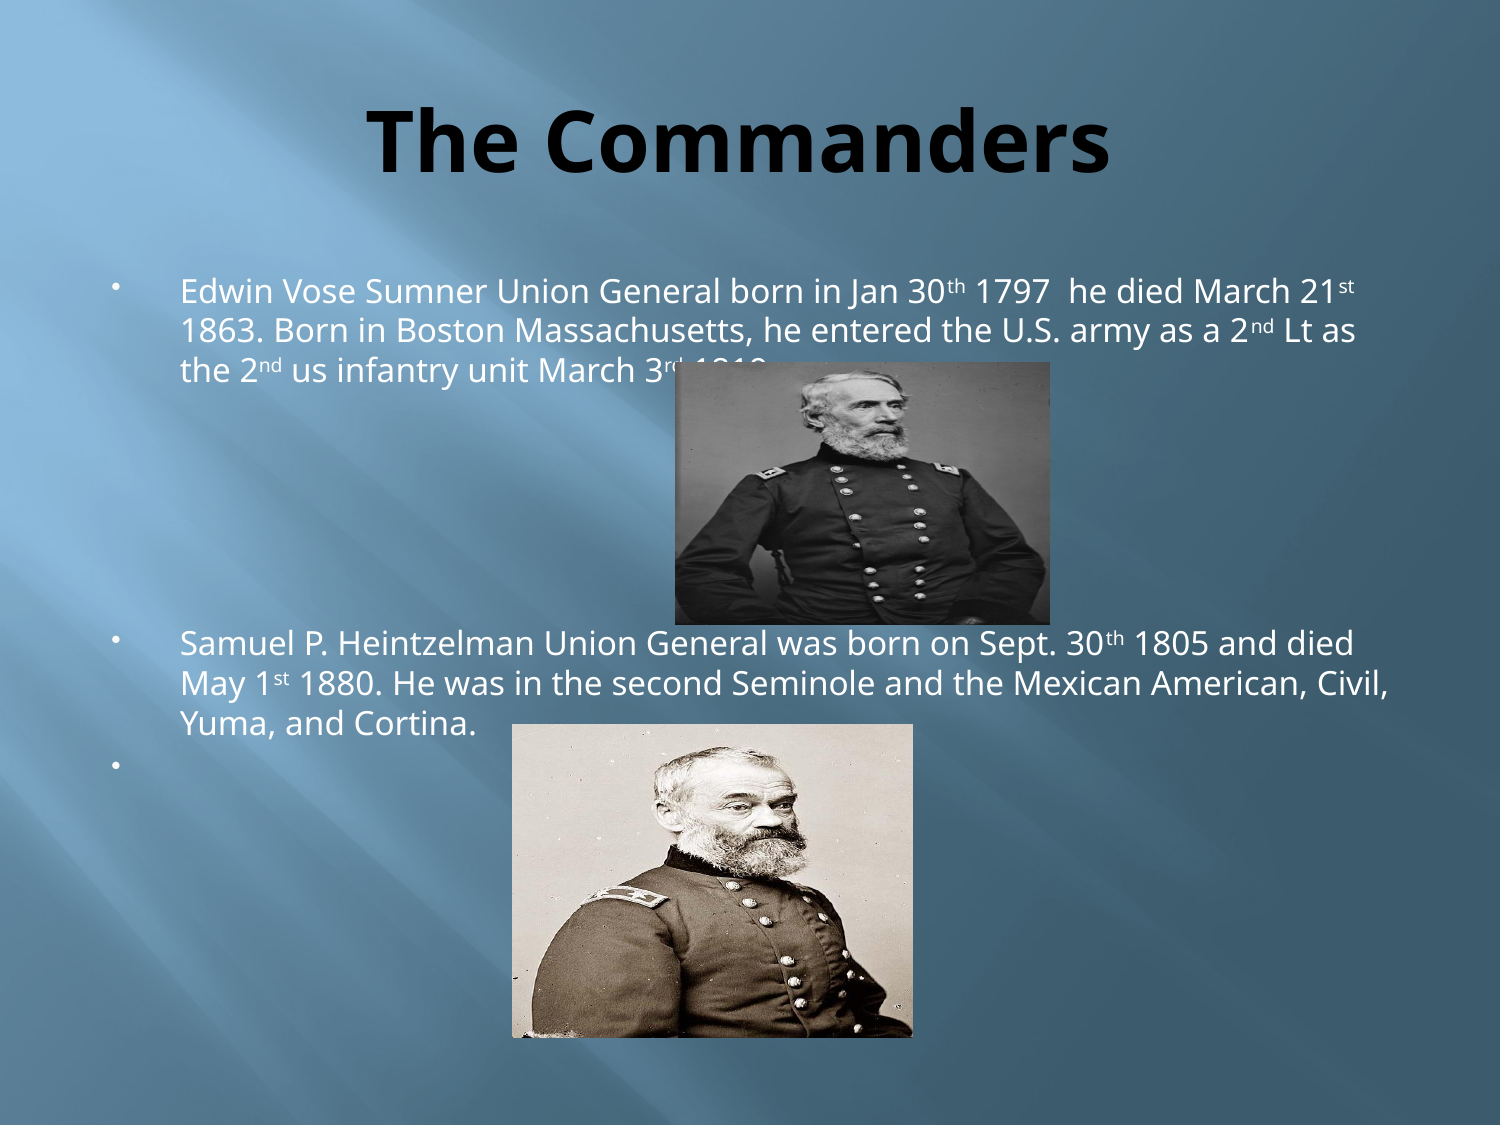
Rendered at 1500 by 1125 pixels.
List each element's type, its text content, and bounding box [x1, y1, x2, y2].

title The Commanders [75, 45, 1425, 233]
list Edwin Vose Sumner Union General born in Jan 30th 1797 he died March 21st 1863. Born in Boston Massachusetts, he entered the U.S. army as a 2nd Lt as the 2nd us infantry unit March 3rd 1819. Samuel P. Heintzelman Union General was born on Sept. 30th 1805 and died May 1st 1880. He was in the second Seminole and the Mexican American, Civil, Yuma, and Cortina. [75, 262, 1425, 1035]
picture [675, 362, 1050, 625]
picture [512, 724, 913, 1038]
